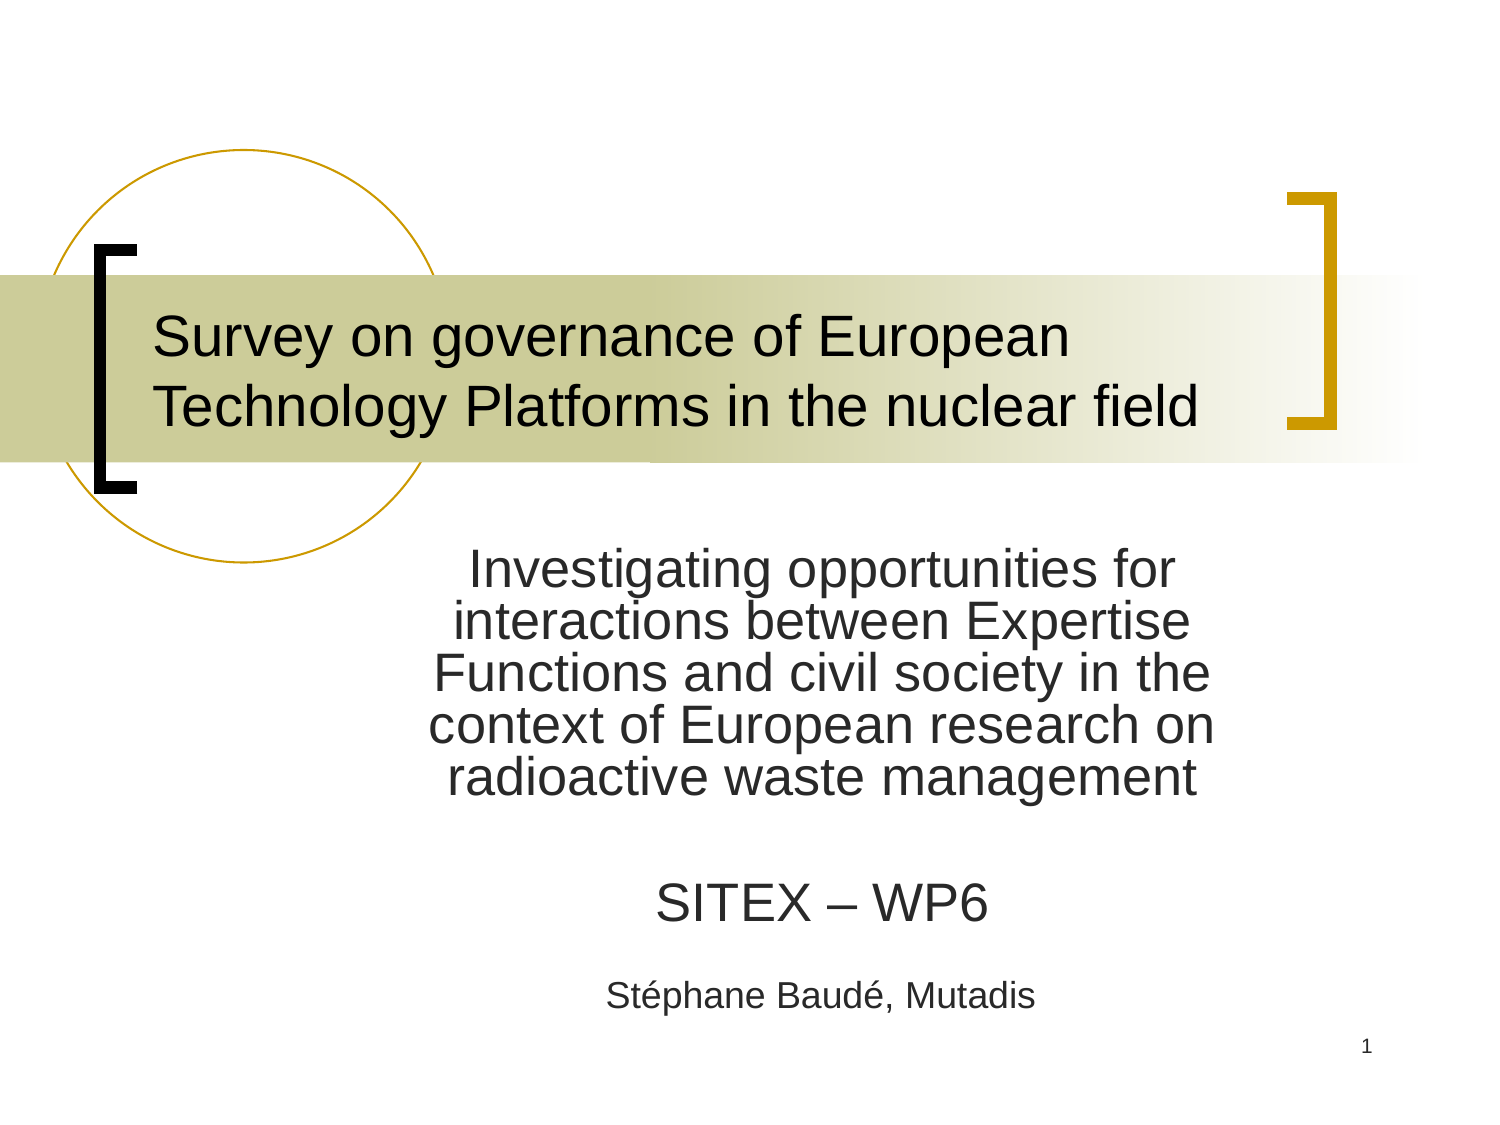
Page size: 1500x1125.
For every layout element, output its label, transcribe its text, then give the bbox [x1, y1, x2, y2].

title Survey on governance of European Technology Platforms in the nuclear field [137, 236, 1300, 500]
text_box Stéphane Baudé, Mutadis [360, 964, 1282, 1024]
subtitle Investigating opportunities for interactions between Expertise Functions and civil society in the context of European research on radioactive waste management SITEX – WP6 [360, 538, 1286, 882]
text_box [1074, 1024, 1388, 1100]
